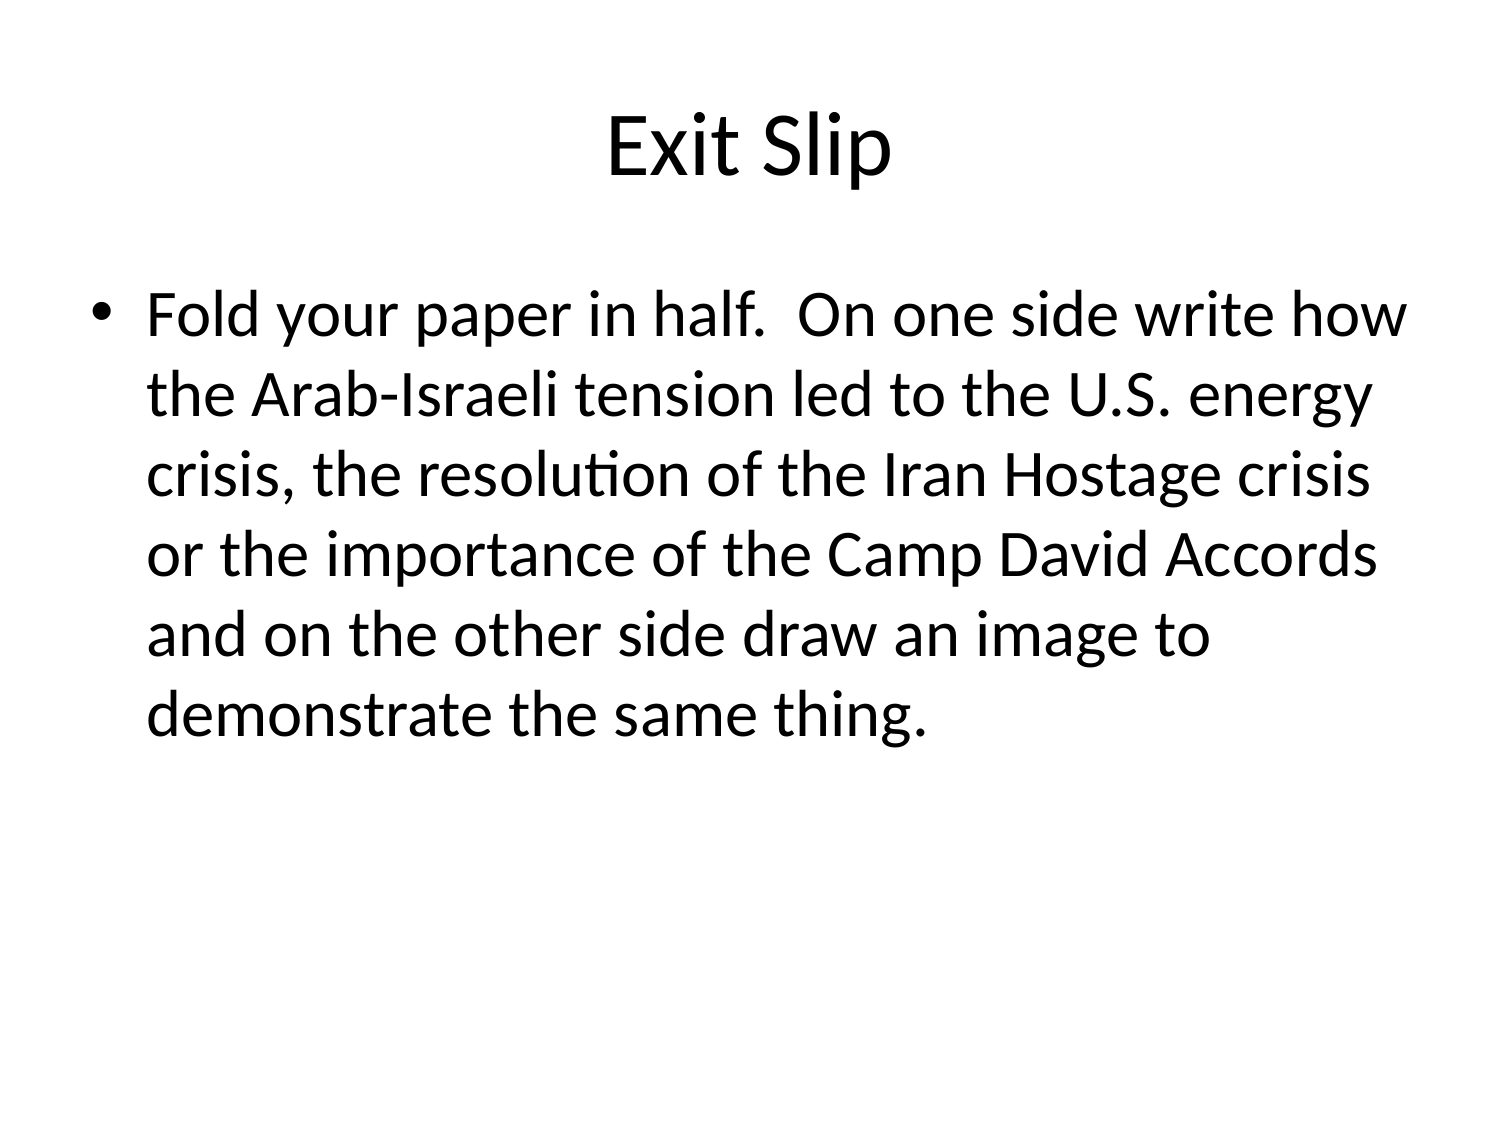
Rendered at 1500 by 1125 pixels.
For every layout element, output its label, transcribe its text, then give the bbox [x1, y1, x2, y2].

title Exit Slip [75, 45, 1425, 233]
list Fold your paper in half. On one side write how the Arab-Israeli tension led to the U.S. energy crisis, the resolution of the Iran Hostage crisis or the importance of the Camp David Accords and on the other side draw an image to demonstrate the same thing. [75, 262, 1425, 1005]
